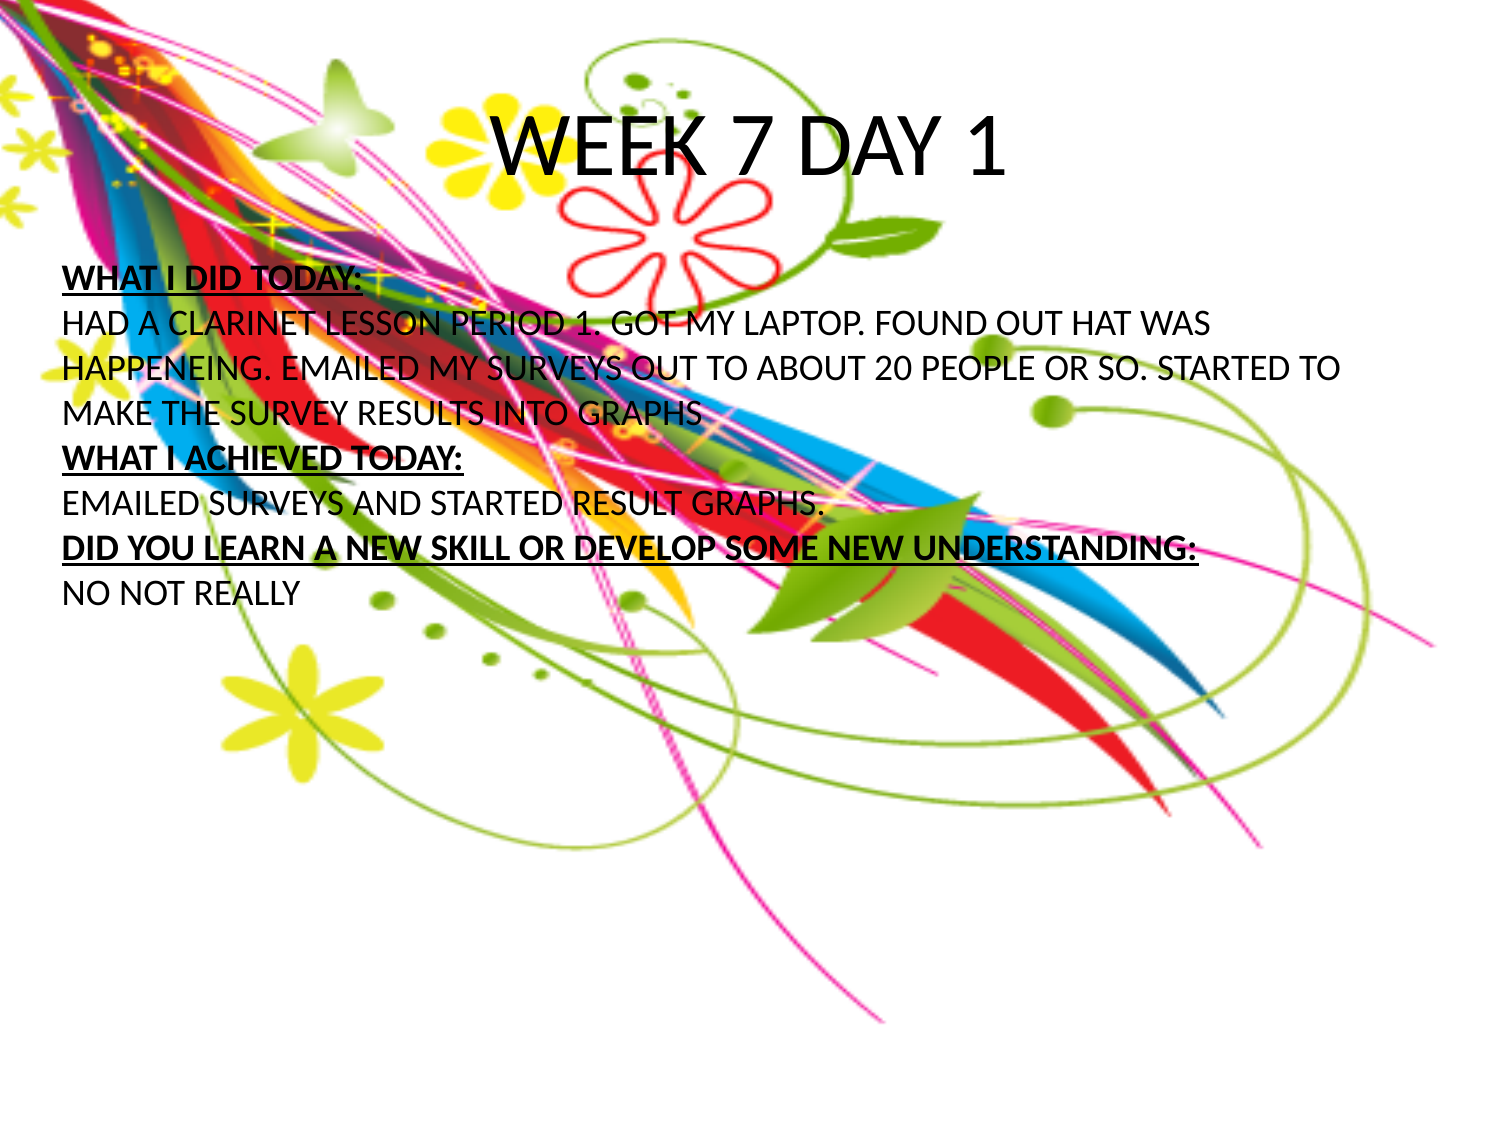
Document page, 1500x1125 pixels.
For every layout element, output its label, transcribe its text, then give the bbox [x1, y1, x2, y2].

picture [0, 0, 1500, 1125]
title WEEK 7 DAY 1 [75, 45, 1425, 233]
text_box WHAT I DID TODAY: HAD A CLARINET LESSON PERIOD 1. GOT MY LAPTOP. FOUND OUT HAT WAS HAPPENEING. EMAILED MY SURVEYS OUT TO ABOUT 20 PEOPLE OR SO. STARTED TO MAKE THE SURVEY RESULTS INTO GRAPHS WHAT I ACHIEVED TODAY: EMAILED SURVEYS AND STARTED RESULT GRAPHS. DID YOU LEARN A NEW SKILL OR DEVELOP SOME NEW UNDERSTANDING: NO NOT REALLY [46, 246, 1418, 621]
